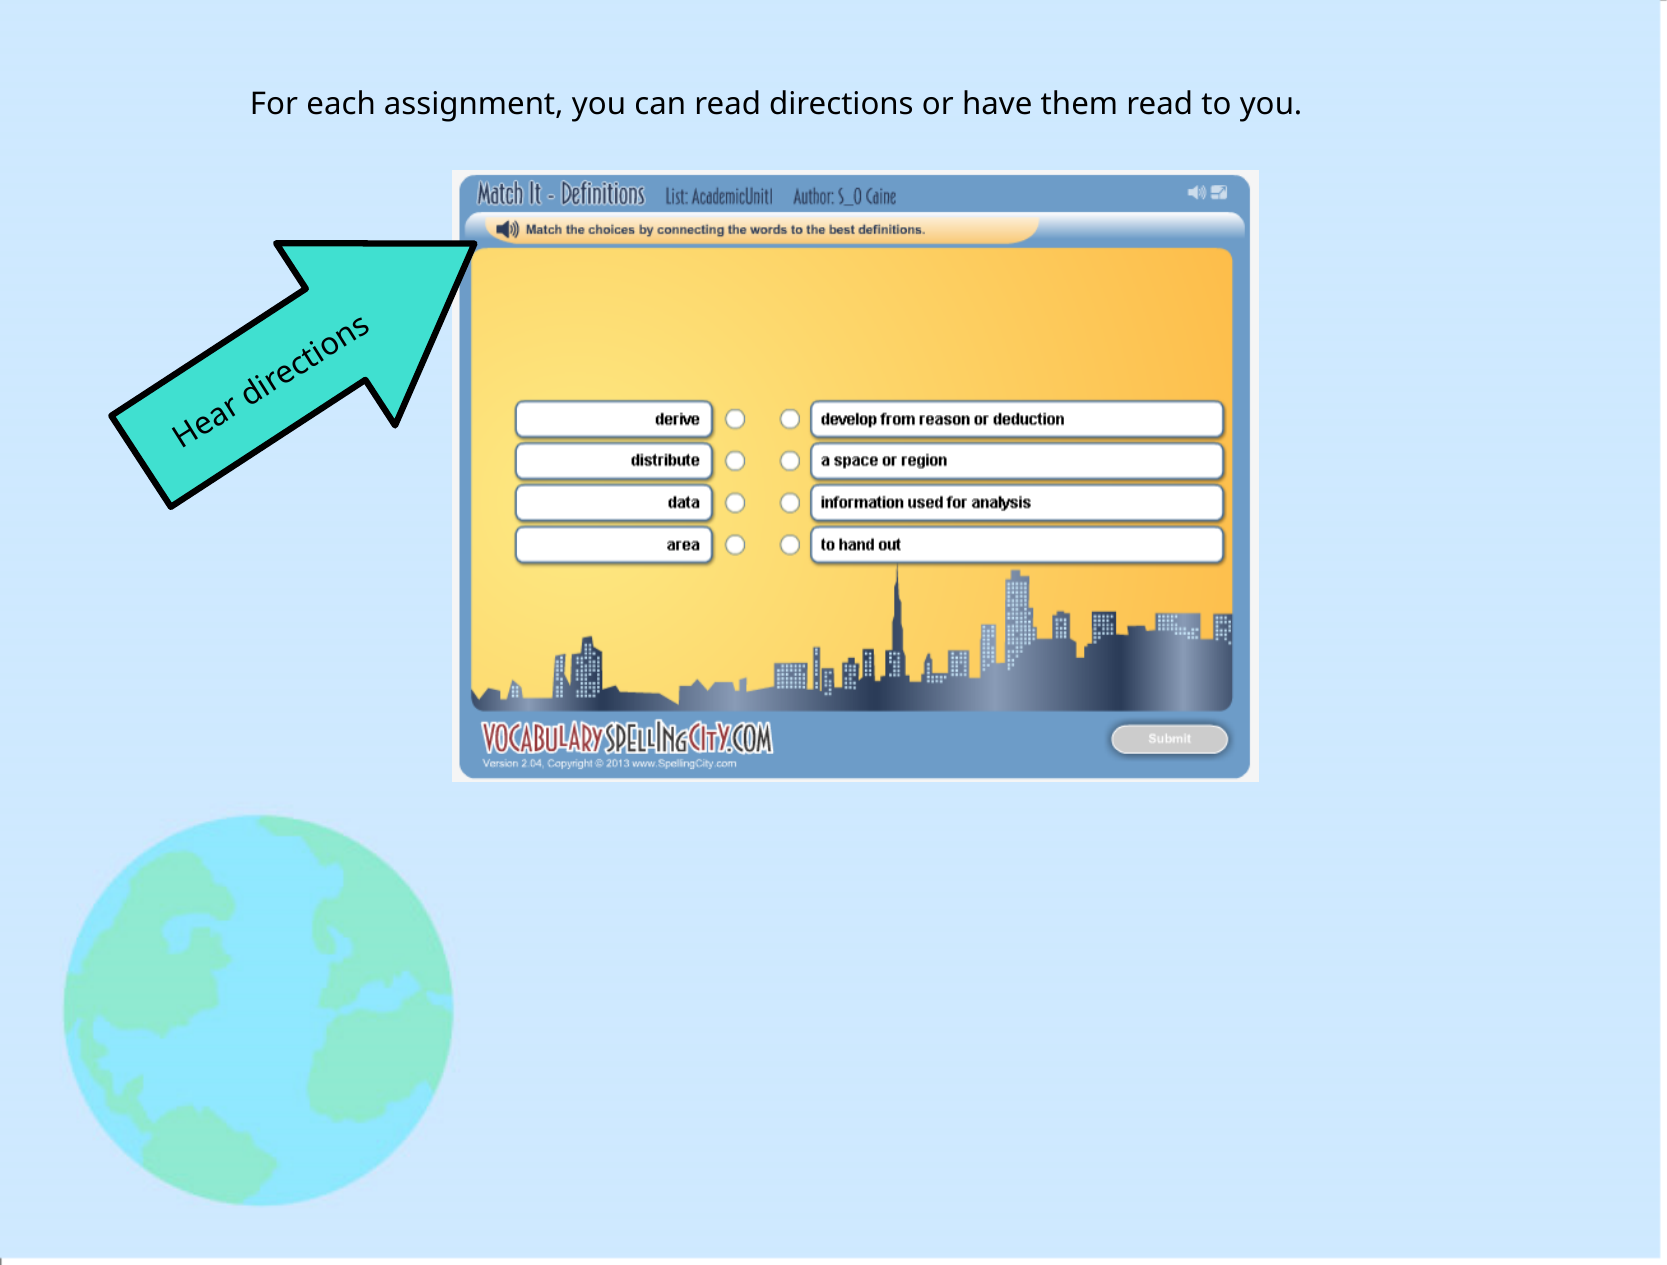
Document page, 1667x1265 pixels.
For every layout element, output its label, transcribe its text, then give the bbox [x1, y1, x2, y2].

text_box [108, 243, 508, 462]
text_box For each assignment, you can read directions or have them read to you. [235, 75, 1625, 128]
picture [0, 0, 1667, 1265]
